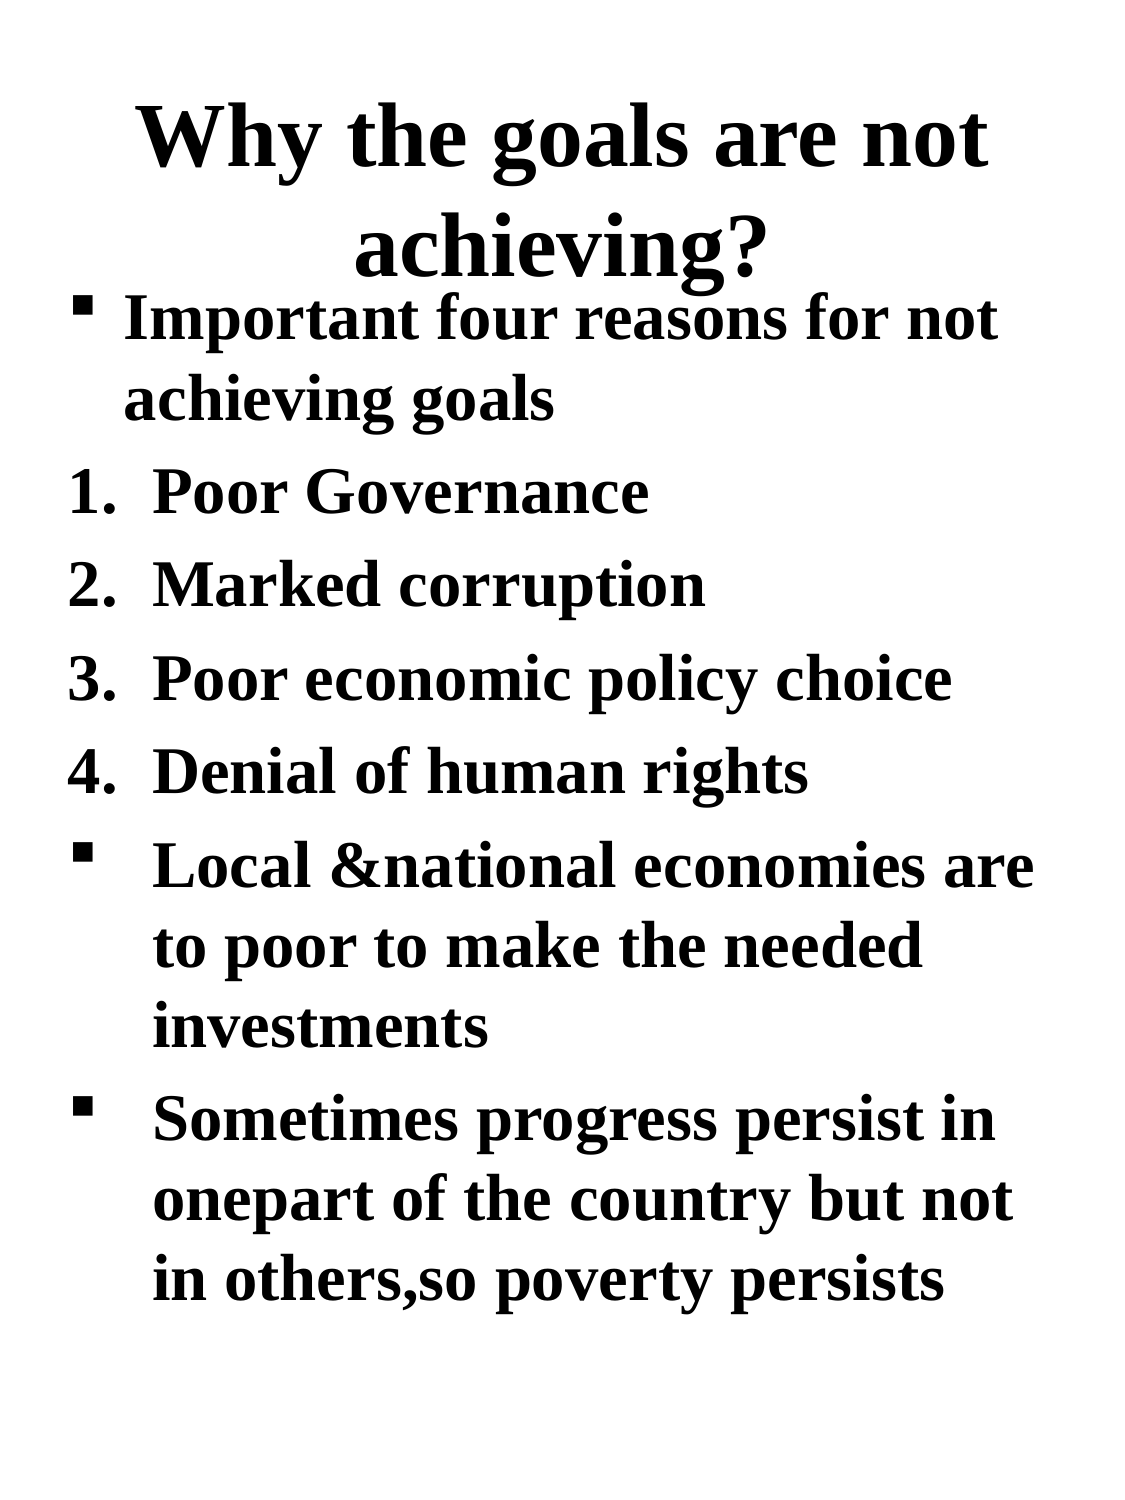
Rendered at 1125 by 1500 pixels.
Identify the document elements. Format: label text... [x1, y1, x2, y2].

title Why the goals are not achieving? [56, 60, 1069, 265]
list Important four reasons for not achieving goals Poor Governance Marked corruption Poor economic policy choice Denial of human rights Local &national economies are to poor to make the needed investments Sometimes progress persist in onepart of the country but not in others,so poverty persists [52, 265, 1073, 1469]
